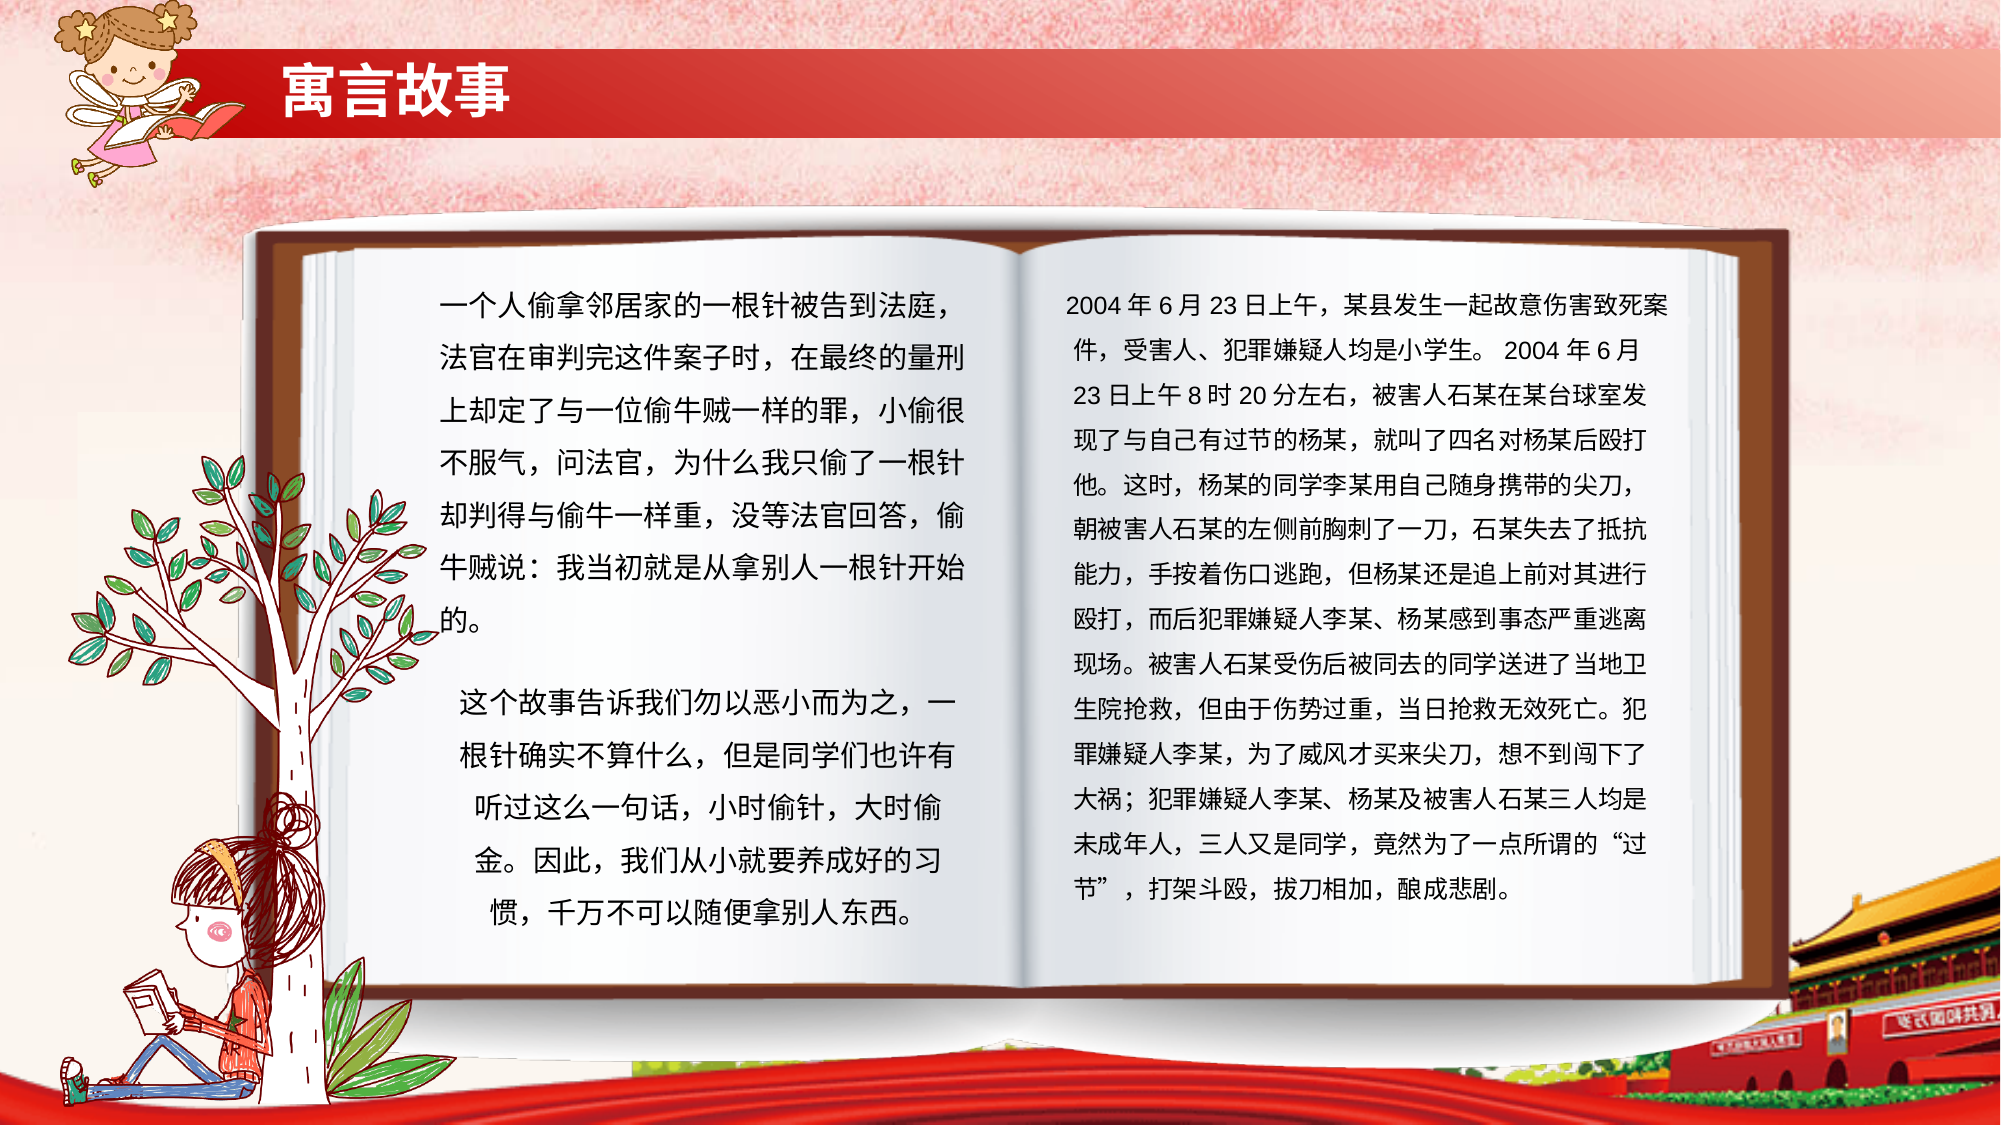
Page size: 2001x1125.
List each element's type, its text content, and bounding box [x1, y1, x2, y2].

text_box 寓言故事 [264, 46, 528, 62]
picture [0, 0, 2001, 1125]
